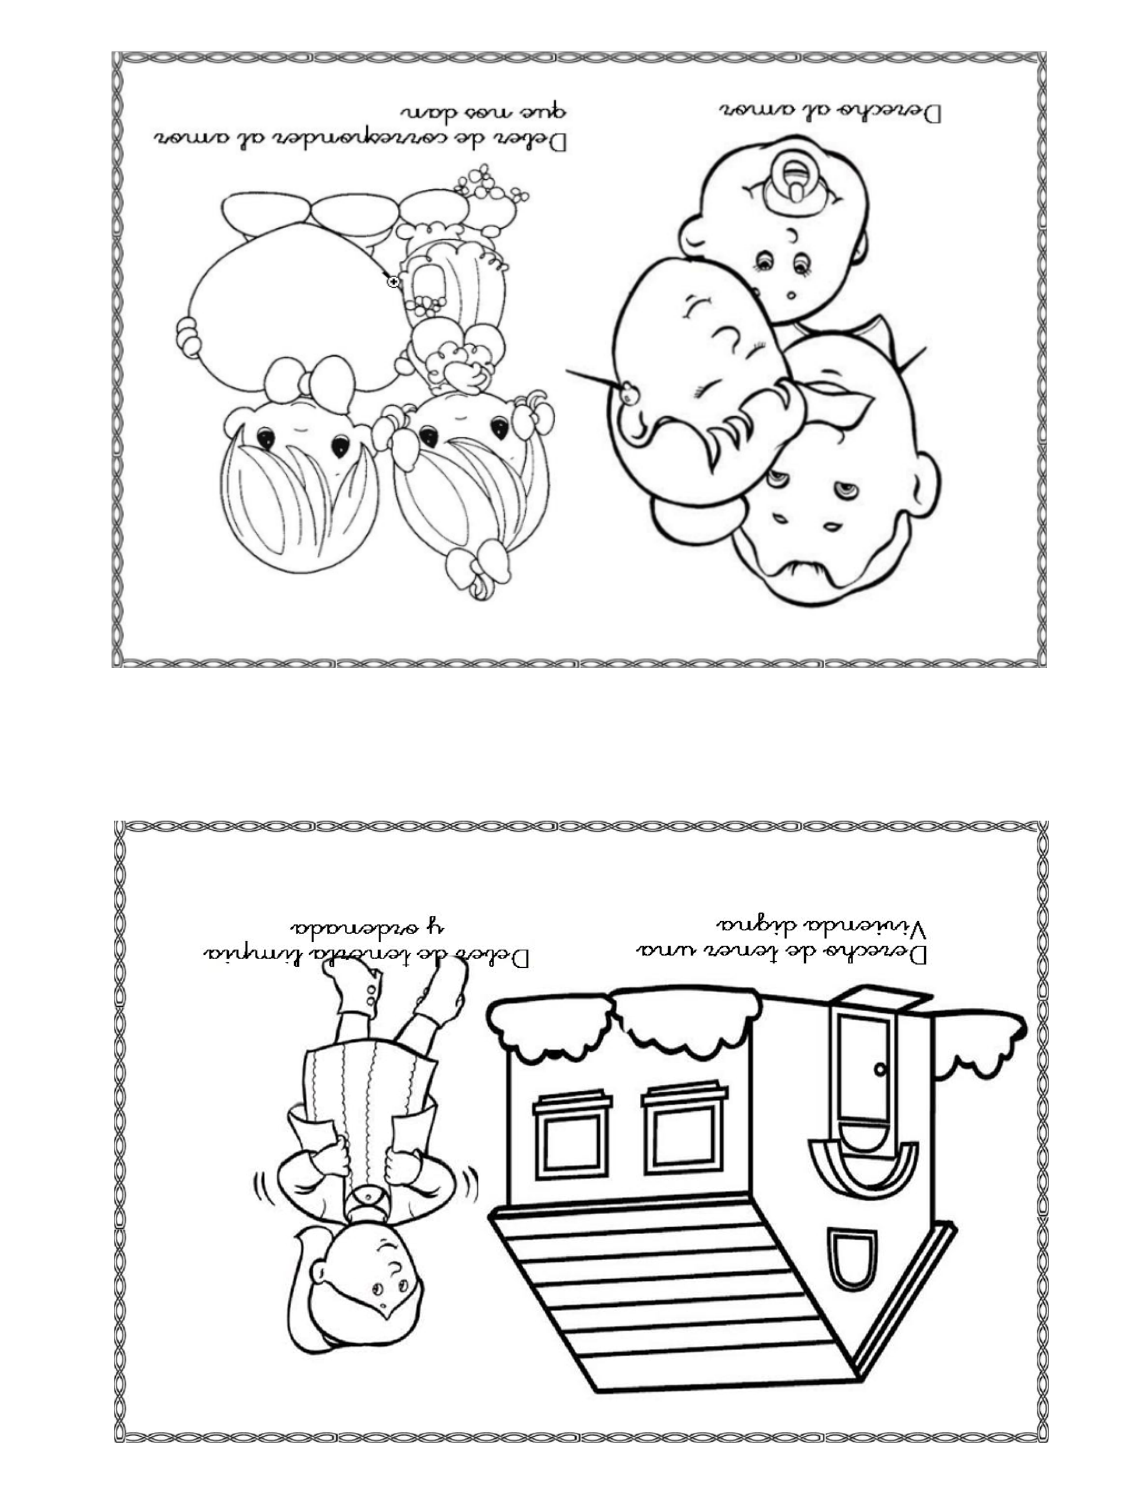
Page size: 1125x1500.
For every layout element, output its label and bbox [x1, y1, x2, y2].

picture [111, 49, 1048, 668]
picture [113, 820, 1050, 1444]
